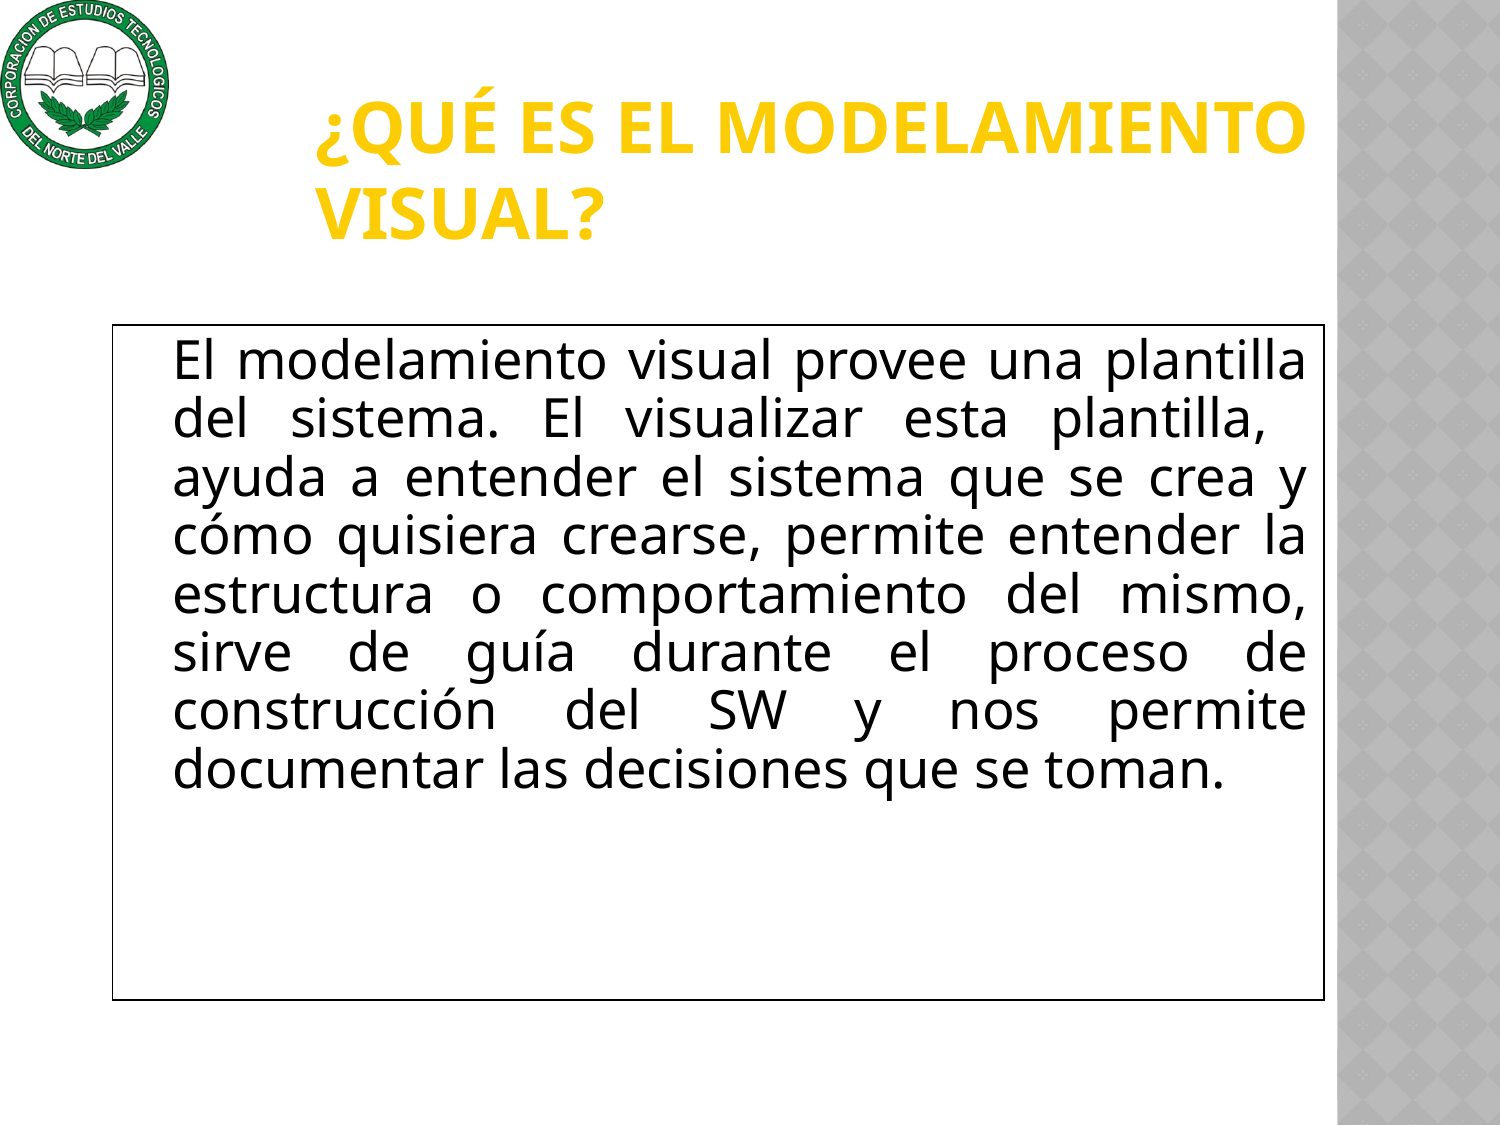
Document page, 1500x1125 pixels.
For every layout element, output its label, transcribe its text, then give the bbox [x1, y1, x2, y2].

title ¿Qué es el Modelamiento Visual? [300, 75, 1413, 263]
picture [0, 0, 169, 169]
list El modelamiento visual provee una plantilla del sistema. El visualizar esta plantilla, ayuda a entender el sistema que se crea y cómo quisiera crearse, permite entender la estructura o comportamiento del mismo, sirve de guía durante el proceso de construcción del SW y nos permite documentar las decisiones que se toman. [112, 324, 1325, 1001]
